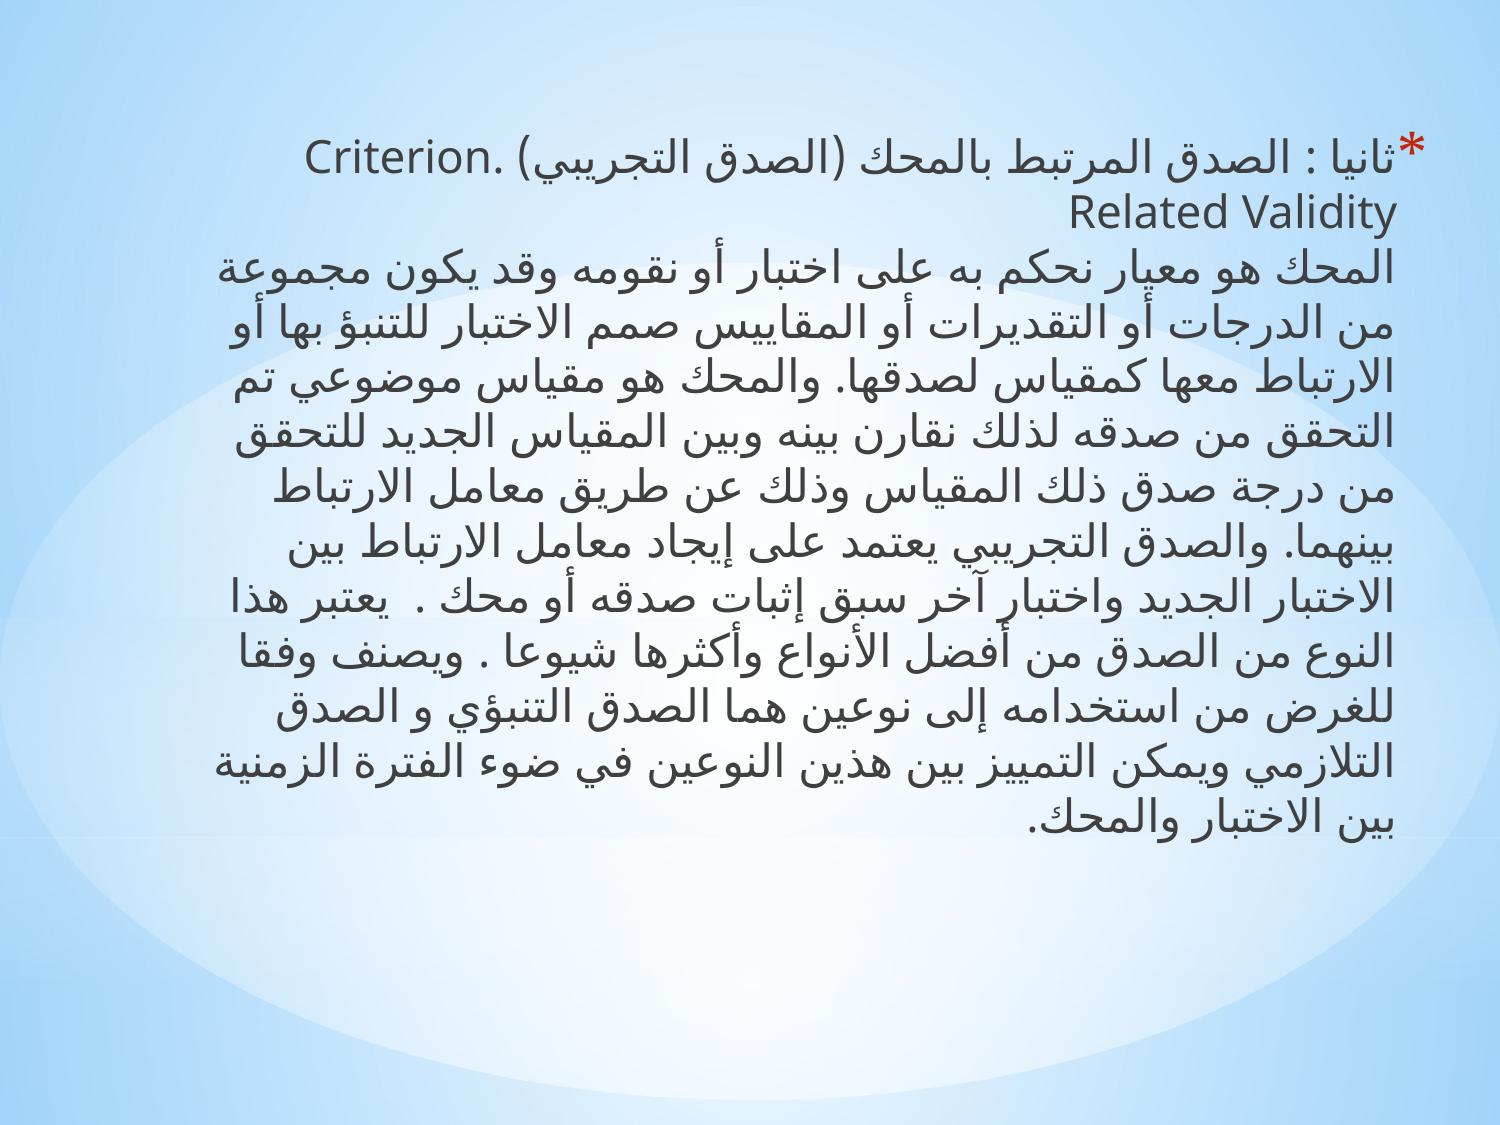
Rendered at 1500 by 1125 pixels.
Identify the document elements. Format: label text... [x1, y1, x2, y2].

list ثانيا : الصدق المرتبط بالمحك (الصدق التجريبي) .Criterion Related Validity المحك هو معيار نحكم به على اختبار أو نقومه وقد يكون مجموعة من الدرجات أو التقديرات أو المقاييس صمم الاختبار للتنبؤ بها أو الارتباط معها كمقياس لصدقها. والمحك هو مقياس موضوعي تم التحقق من صدقه لذلك نقارن بينه وبين المقياس الجديد للتحقق من درجة صدق ذلك المقياس وذلك عن طريق معامل الارتباط بينهما. والصدق التجريبي يعتمد على إيجاد معامل الارتباط بين الاختبار الجديد واختبار آخر سبق إثبات صدقه أو محك . يعتبر هذا النوع من الصدق من أفضل الأنواع وأكثرها شيوعا . ويصنف وفقا للغرض من استخدامه إلى نوعين هما الصدق التنبؤي و الصدق التلازمي ويمكن التمييز بين هذين النوعين في ضوء الفترة الزمنية بين الاختبار والمحك. [187, 120, 1450, 1075]
